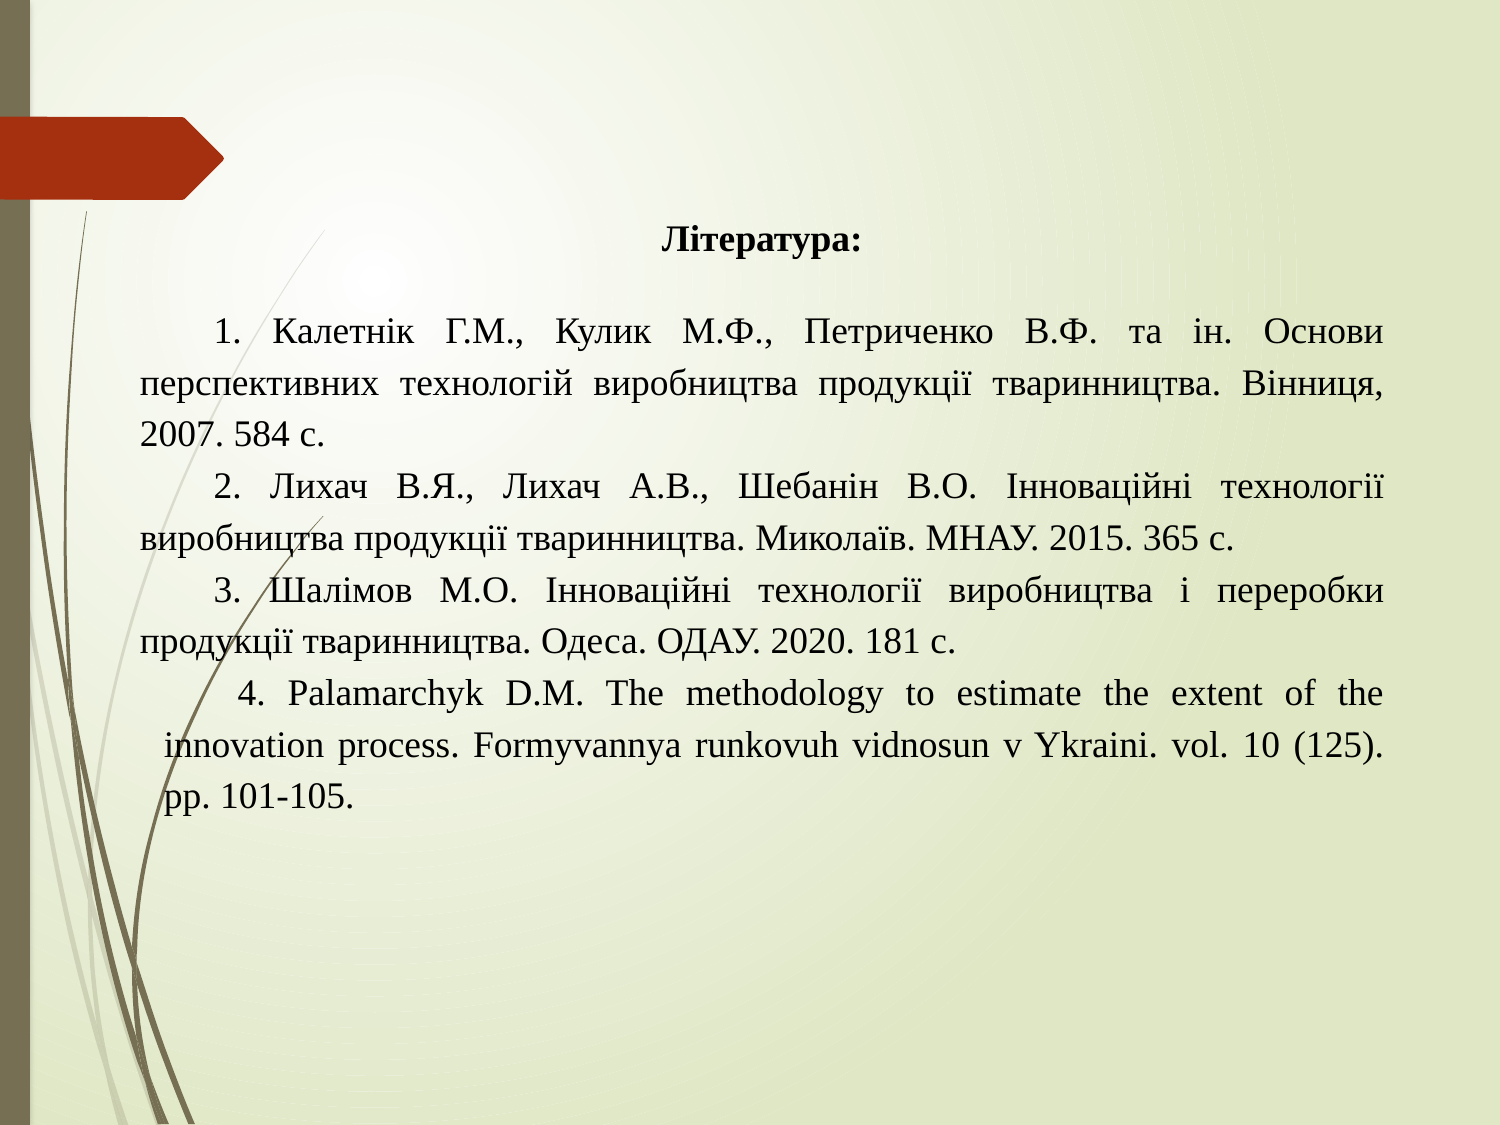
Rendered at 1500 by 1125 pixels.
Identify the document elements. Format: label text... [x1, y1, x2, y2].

text_box Література: 1. Калетнік Г.М., Кулик М.Ф., Петриченко В.Ф. та ін. Основи перспективних технологій виробництва продукції тваринництва. Вінниця, 2007. 584 с. 2. Лихач В.Я., Лихач А.В., Шебанін В.О. Інноваційні технології виробництва продукції тваринництва. Миколаїв. МНАУ. 2015. 365 с. 3. Шалімов М.О. Інноваційні технології виробництва і переробки продукції тваринництва. Одеса. ОДАУ. 2020. 181 с. 4. Palamarchyk D.M. The methodology to estimate the extent of the innovation process. Formyvannya runkovuh vidnosun v Ykraini. vol. 10 (125). pp. 101-105. [124, 199, 1400, 824]
